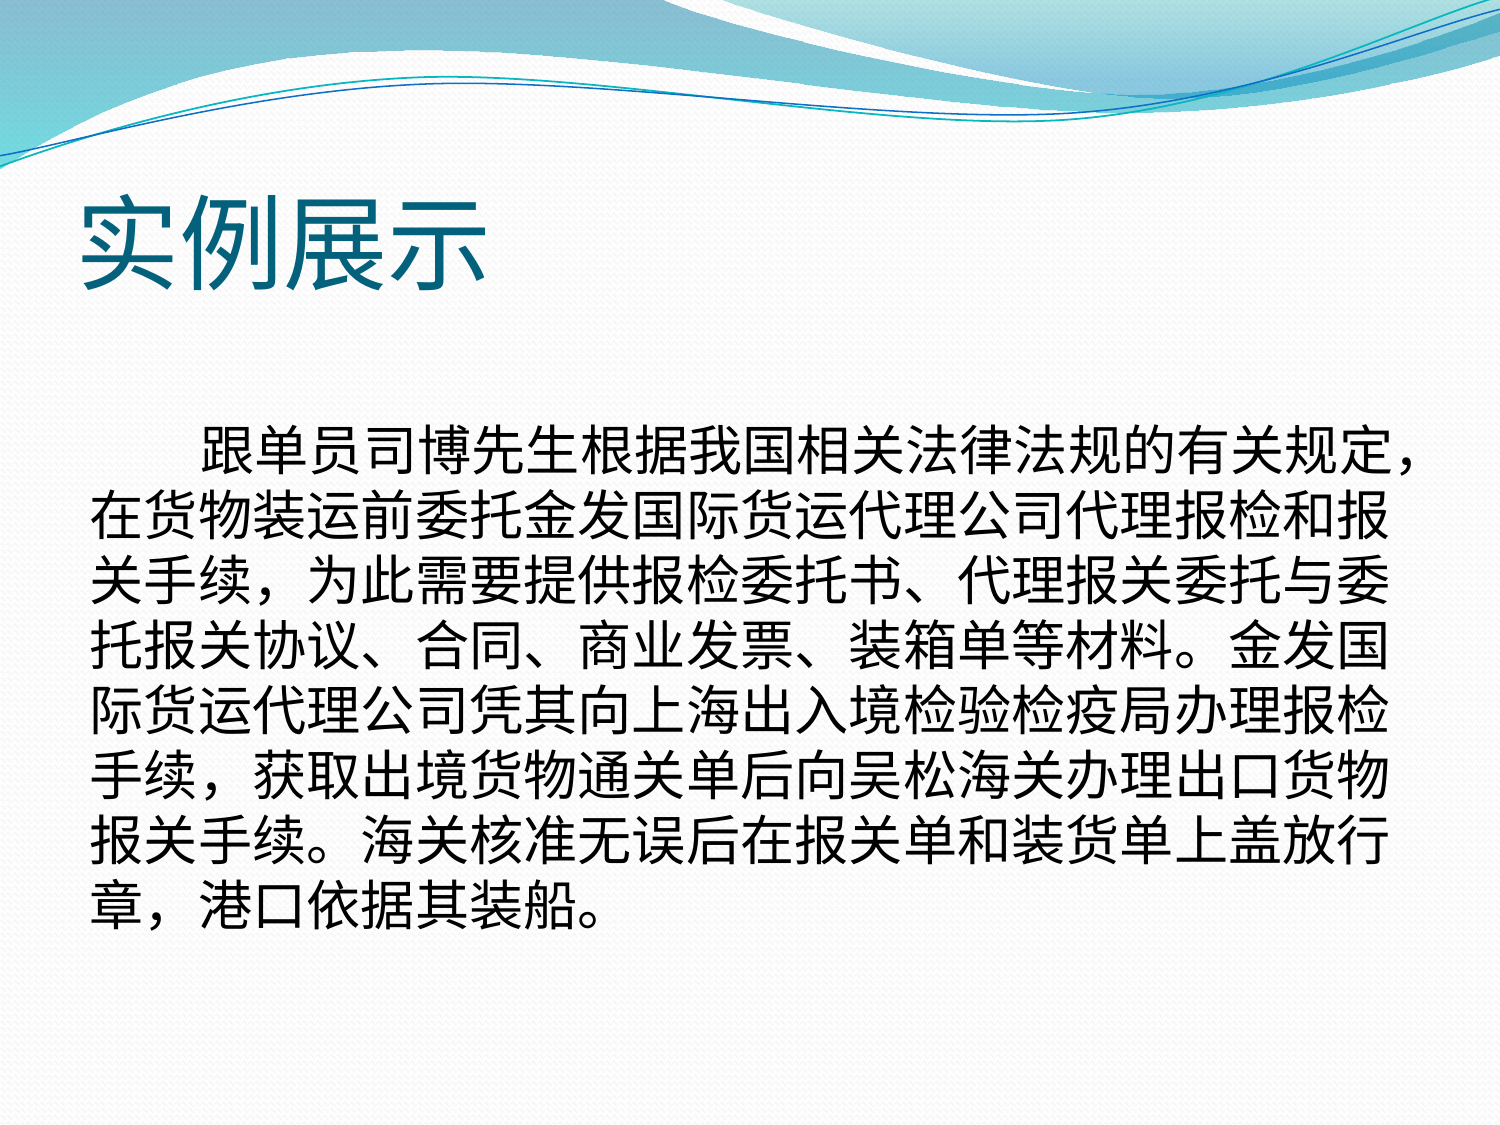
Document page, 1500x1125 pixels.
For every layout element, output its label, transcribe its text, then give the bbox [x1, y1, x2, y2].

list 跟单员司博先生根据我国相关法律法规的有关规定，在货物装运前委托金发国际货运代理公司代理报检和报关手续，为此需要提供报检委托书、代理报关委托与委托报关协议、合同、商业发票、装箱单等材料。金发国际货运代理公司凭其向上海出入境检验检疫局办理报检手续，获取出境货物通关单后向吴松海关办理出口货物报关手续。海关核准无误后在报关单和装货单上盖放行章，港口依据其装船。 [75, 408, 1425, 1038]
title 实例展示 [75, 115, 1425, 303]
